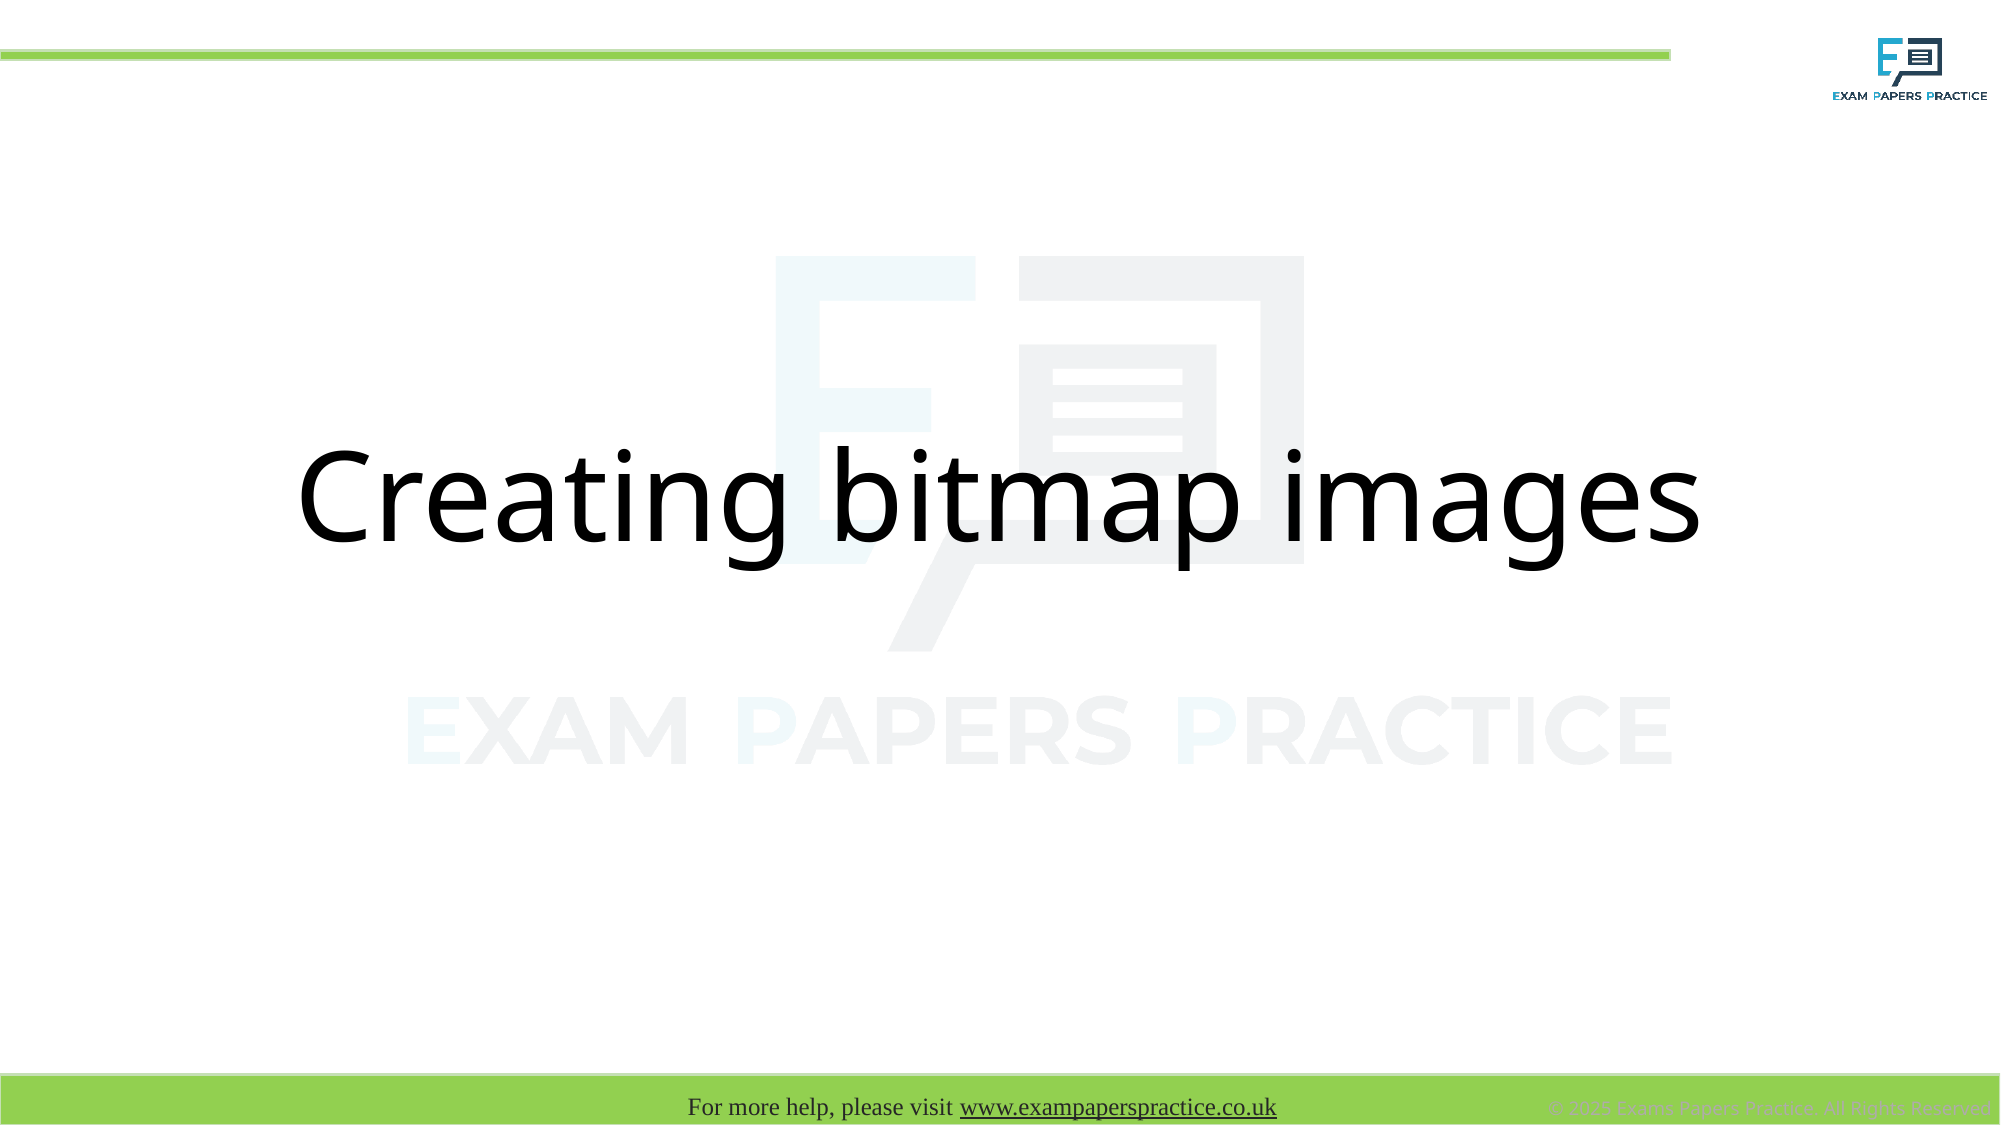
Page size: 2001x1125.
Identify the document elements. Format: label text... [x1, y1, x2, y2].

title Creating bitmap images [249, 184, 1750, 576]
